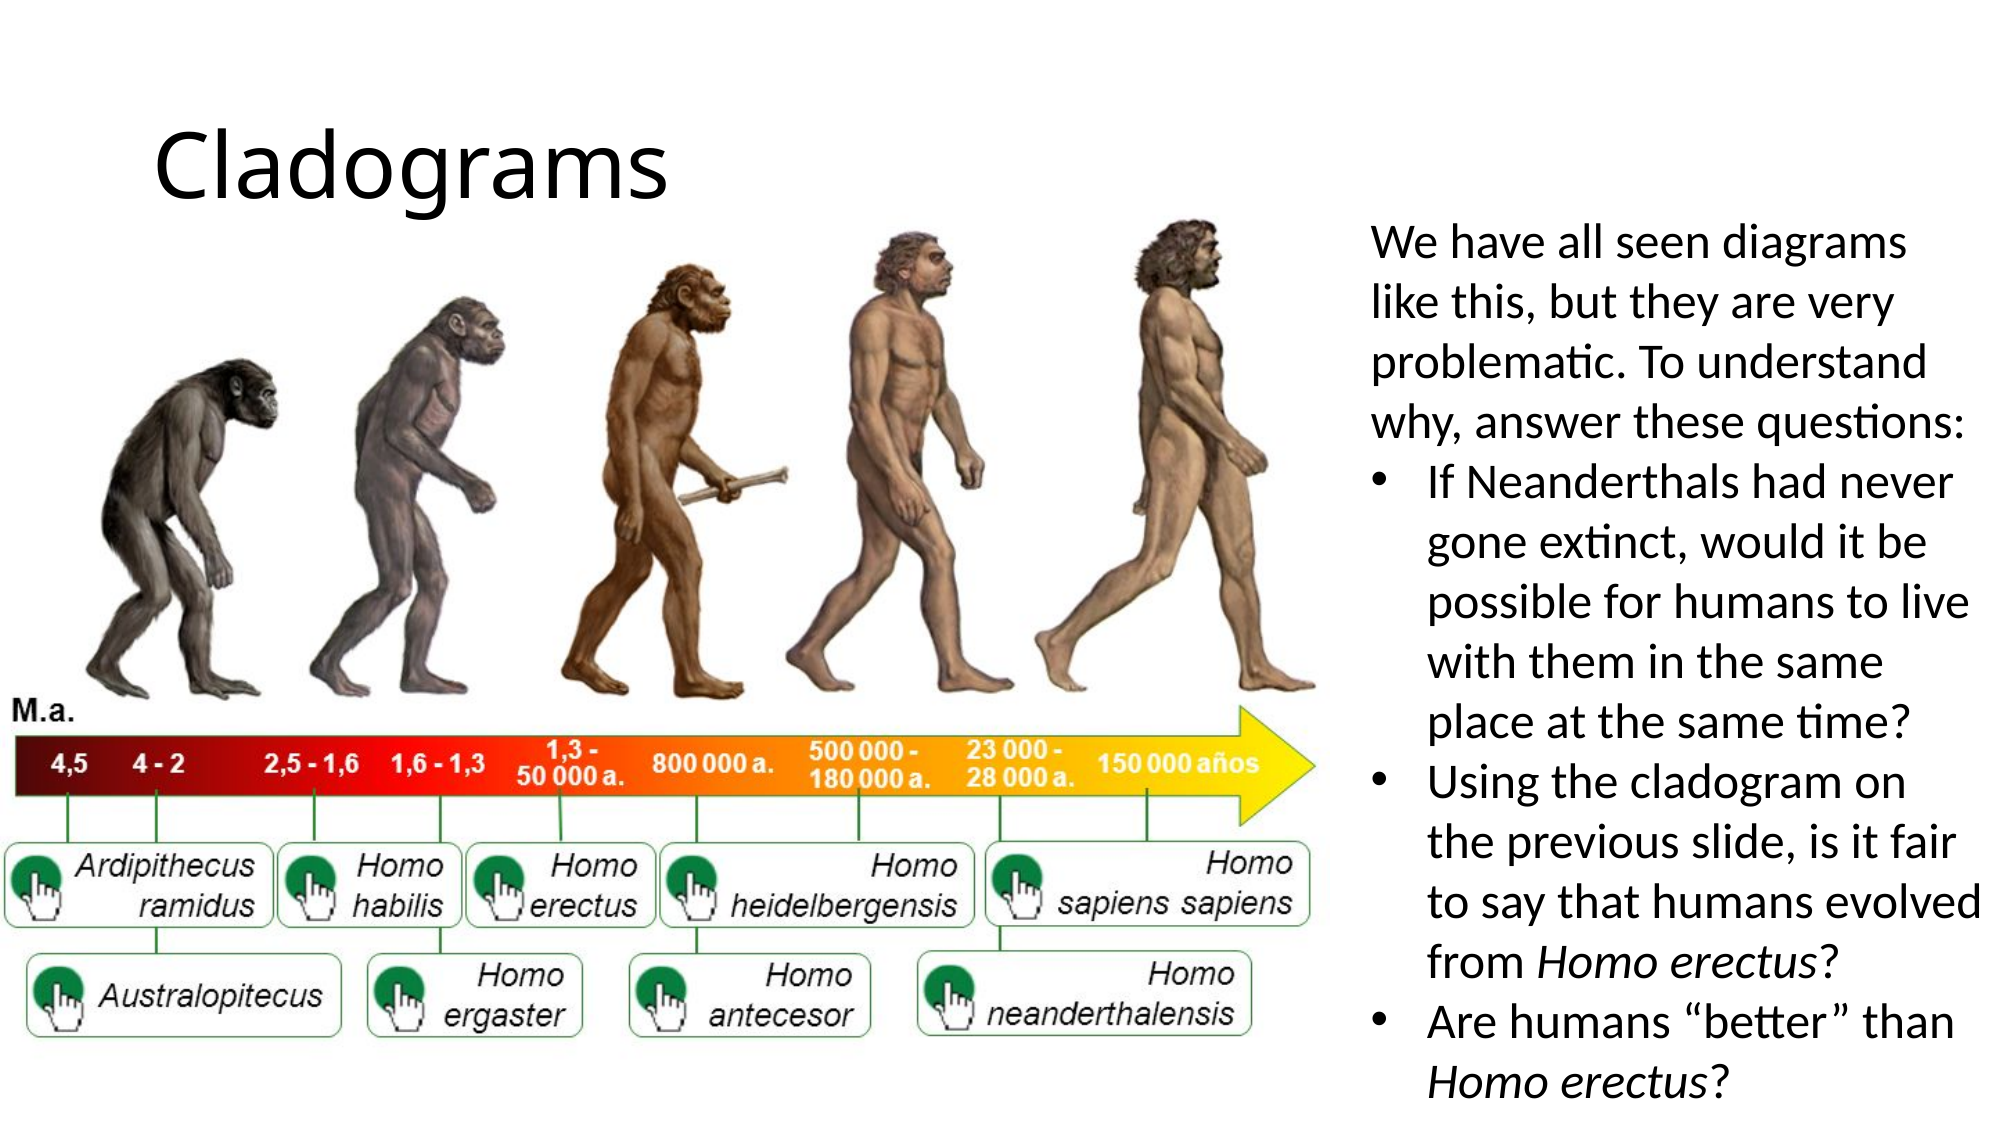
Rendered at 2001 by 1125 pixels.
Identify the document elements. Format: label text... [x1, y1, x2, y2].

picture [0, 127, 1330, 1125]
text_box We have all seen diagrams like this, but they are very problematic. To understand why, answer these questions: If Neanderthals had never gone extinct, would it be possible for humans to live with them in the same place at the same time? Using the cladogram on the previous slide, is it fair to say that humans evolved from Homo erectus? Are humans “better” than Homo erectus? [1355, 201, 2000, 1116]
title Cladograms [137, 59, 1863, 278]
